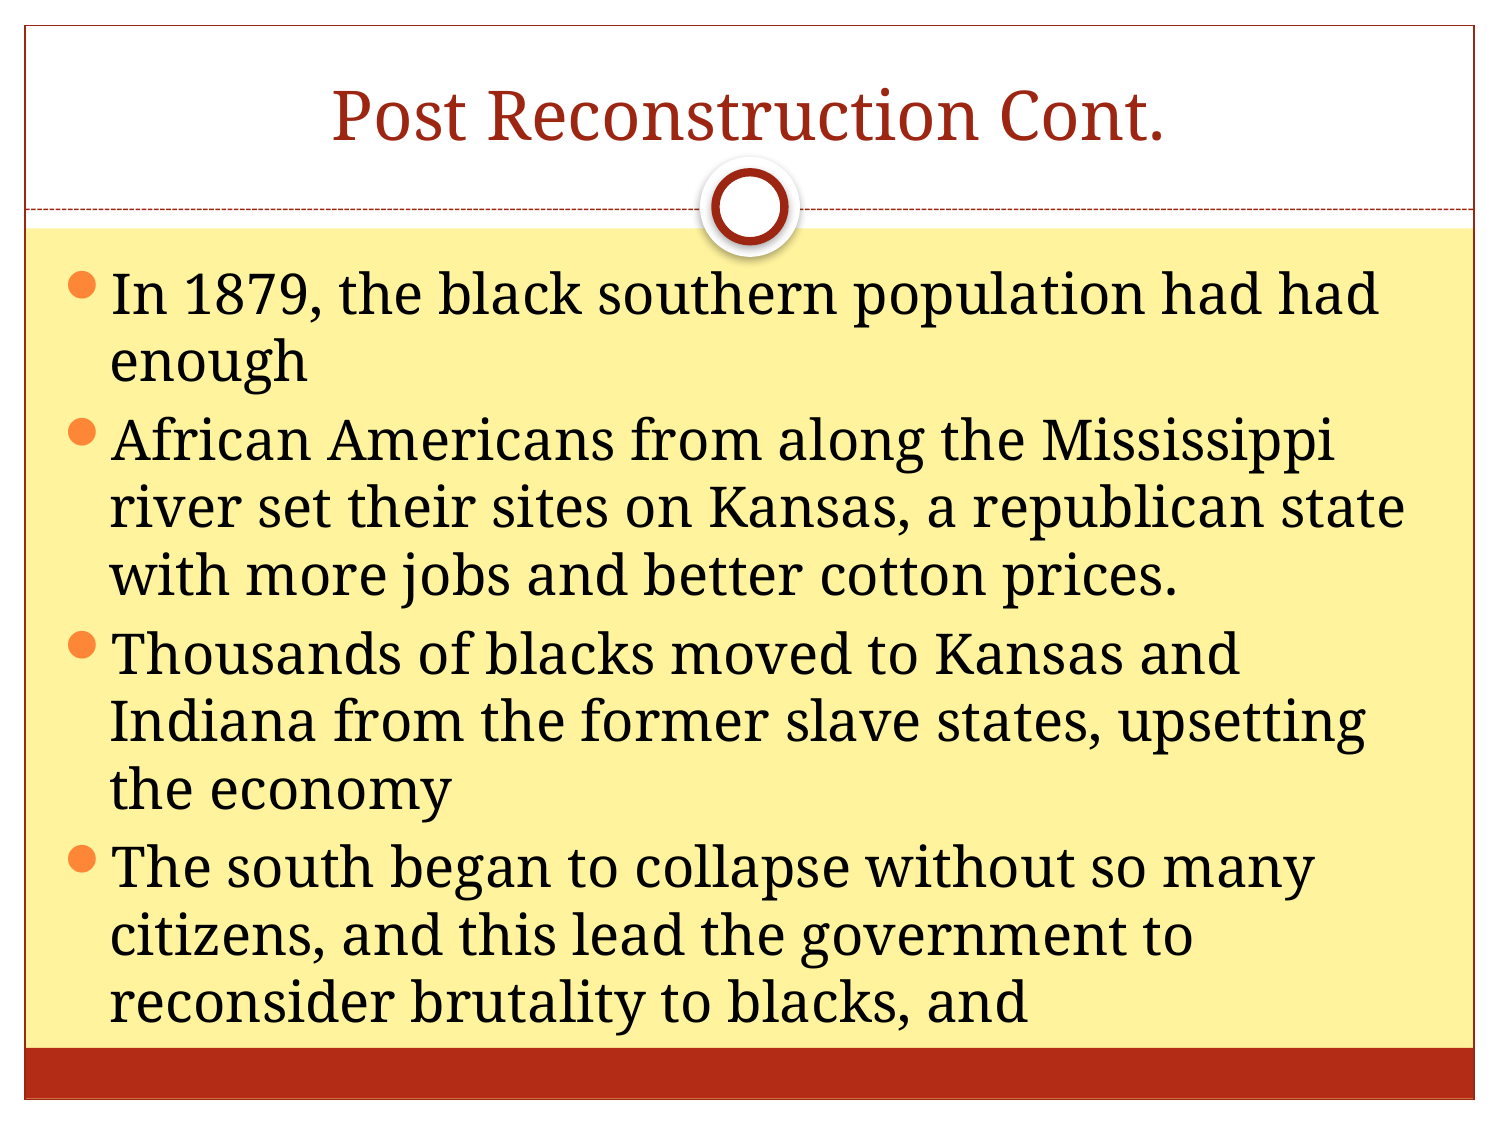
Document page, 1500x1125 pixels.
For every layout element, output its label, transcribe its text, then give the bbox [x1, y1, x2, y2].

list In 1879, the black southern population had had enough African Americans from along the Mississippi river set their sites on Kansas, a republican state with more jobs and better cotton prices. Thousands of blacks moved to Kansas and Indiana from the former slave states, upsetting the economy The south began to collapse without so many citizens, and this lead the government to reconsider brutality to blacks, and [49, 250, 1445, 1001]
title Post Reconstruction Cont. [49, 37, 1450, 162]
